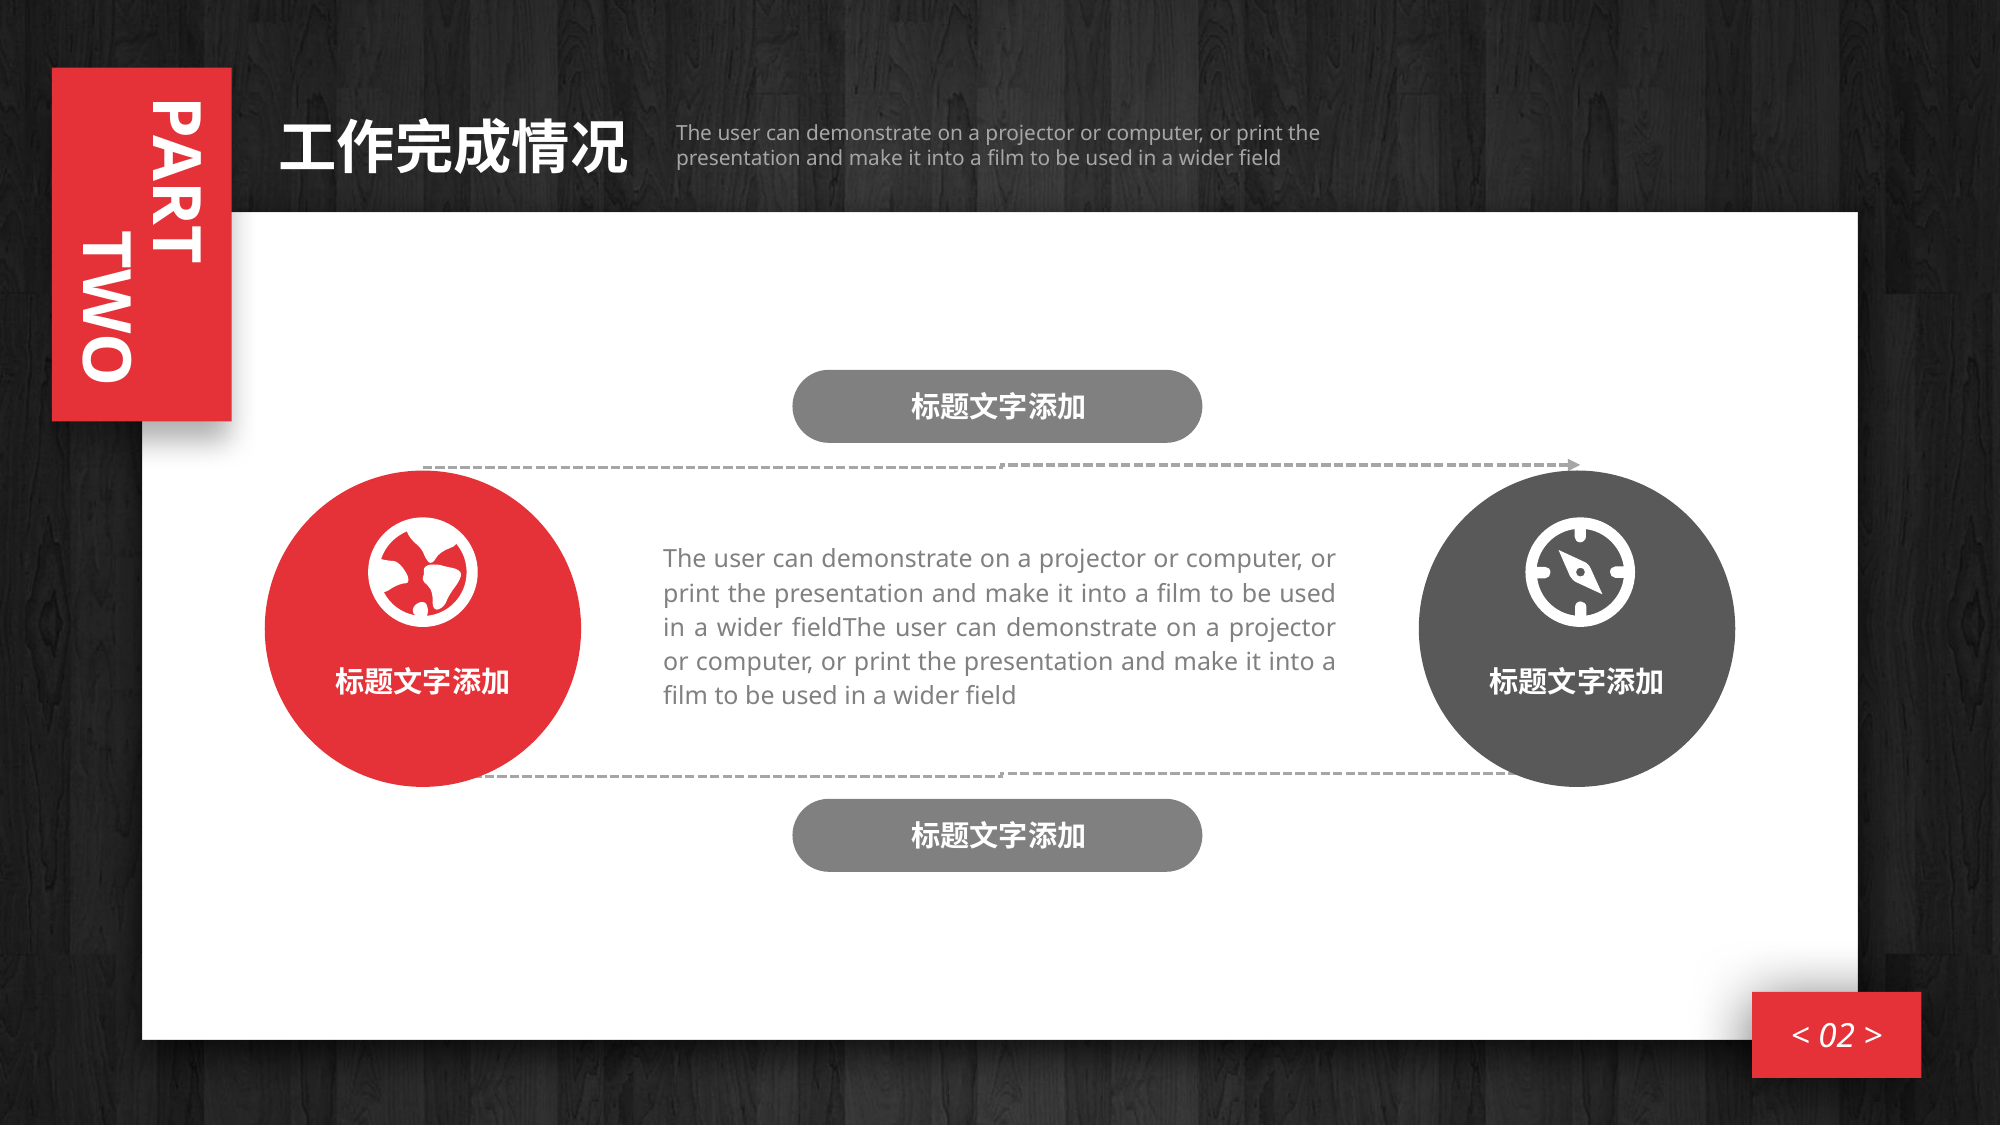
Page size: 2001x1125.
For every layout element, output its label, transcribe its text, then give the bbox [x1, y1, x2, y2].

text_box The user can demonstrate on a projector or computer, or print the presentation and make it into a film to be used in a wider field [661, 112, 1439, 178]
text_box 工作完成情况 [264, 102, 953, 188]
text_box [264, 369, 1736, 872]
picture [0, 0, 2000, 1125]
